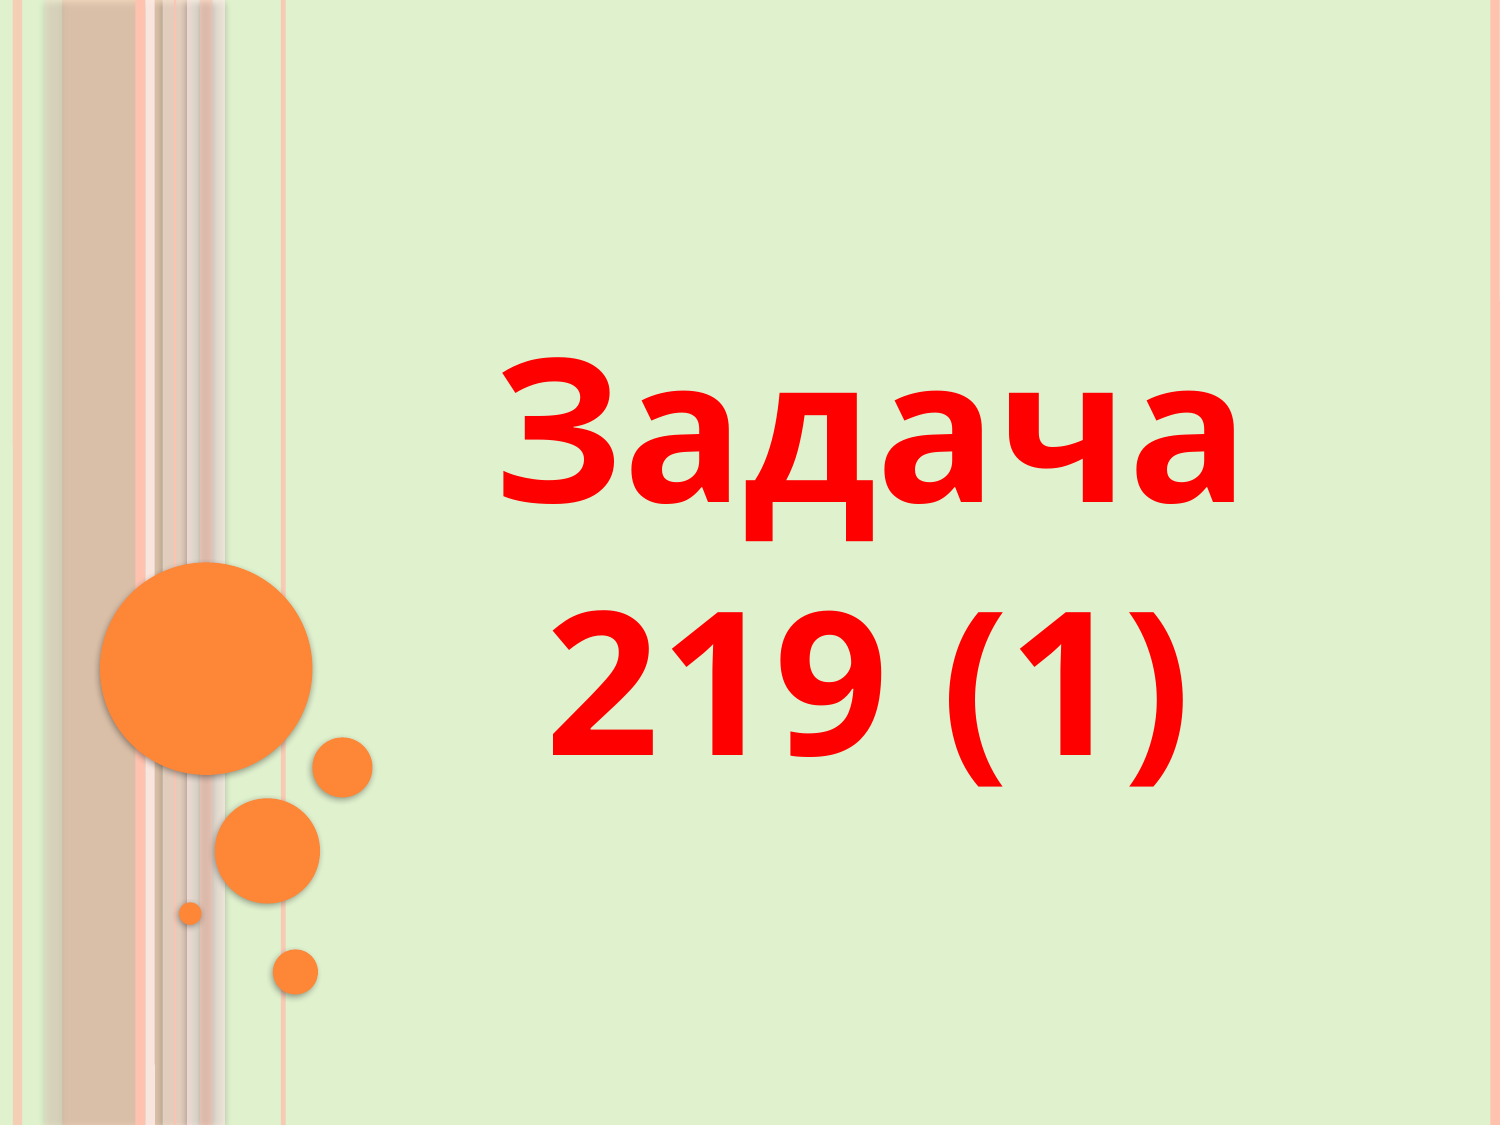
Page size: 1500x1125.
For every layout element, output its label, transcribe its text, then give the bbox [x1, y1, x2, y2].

subtitle Задача 219 (1) [375, 42, 1388, 1046]
